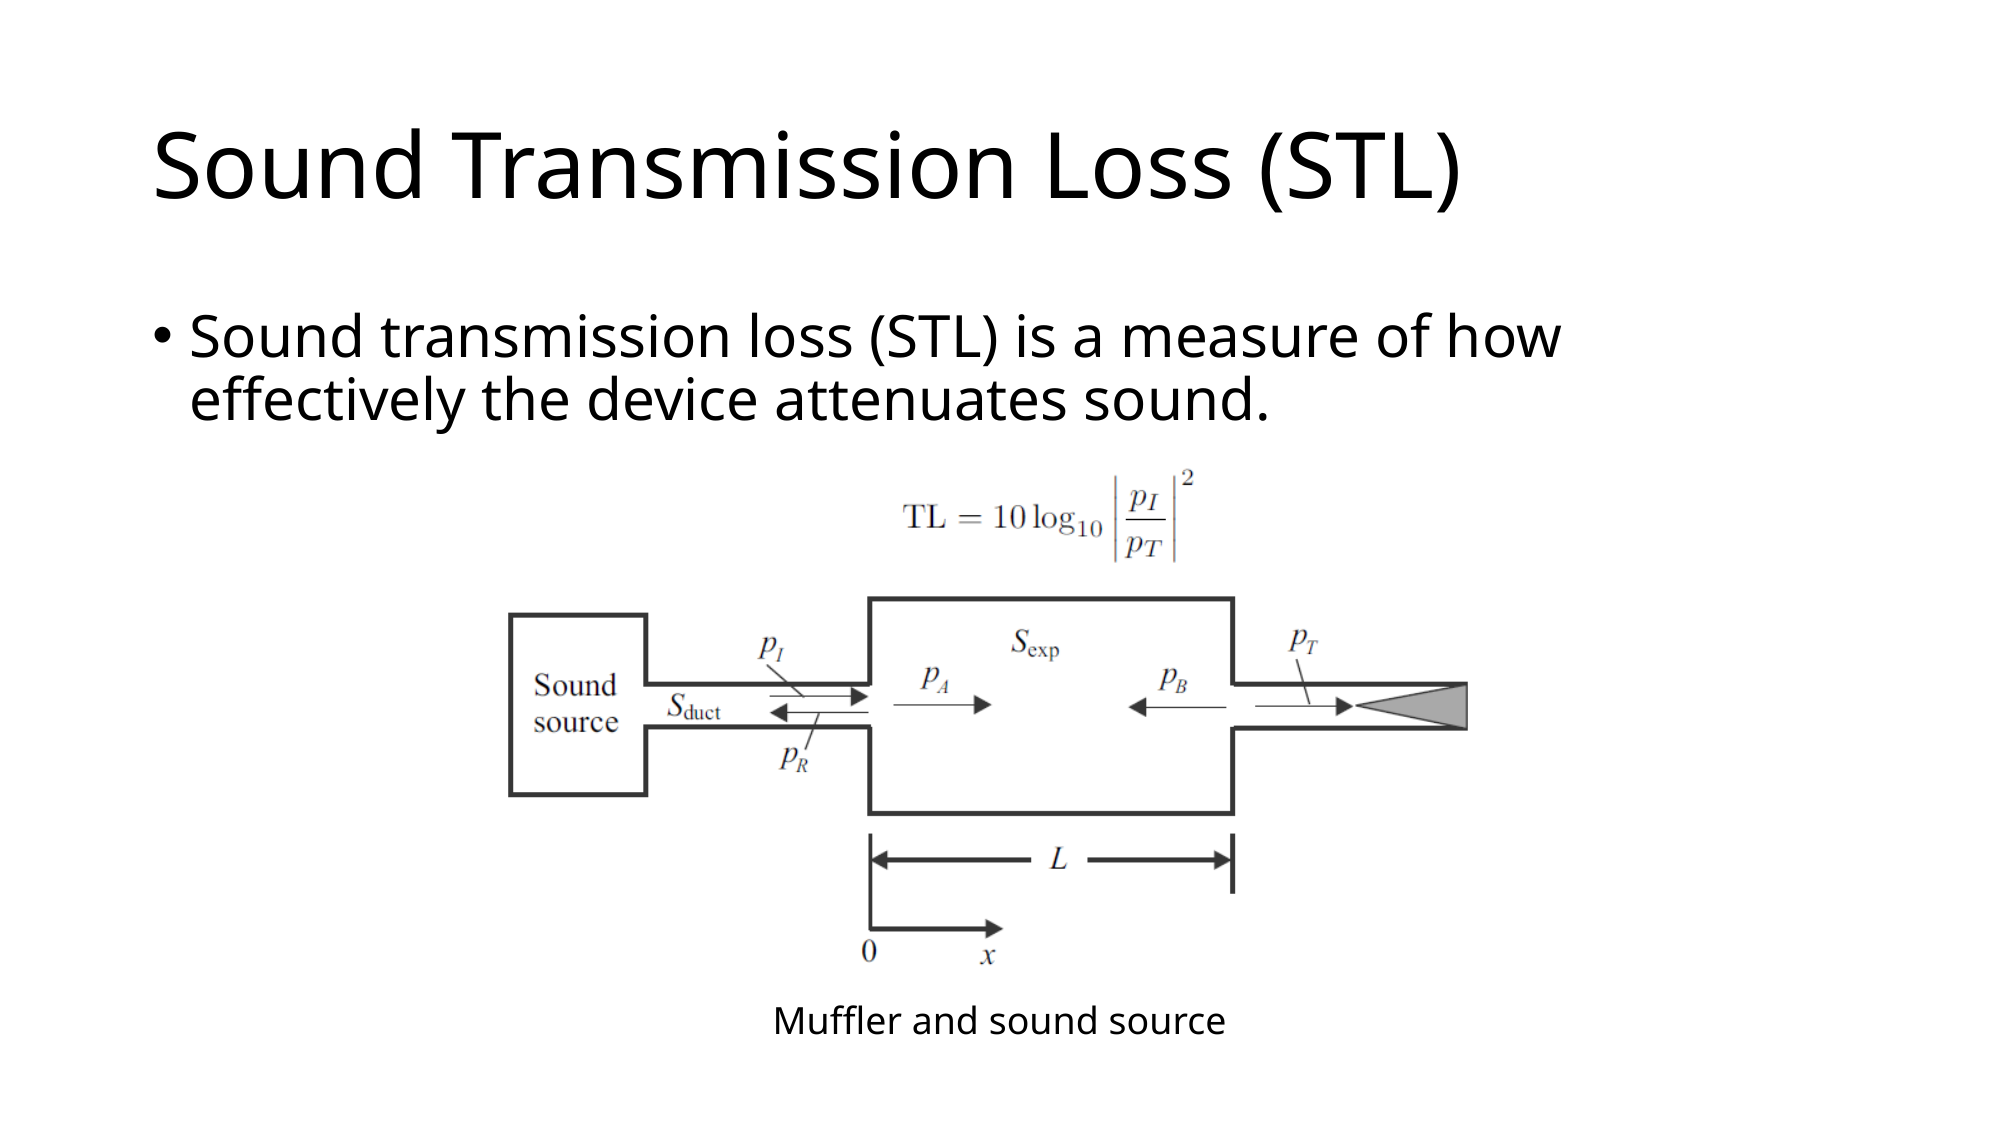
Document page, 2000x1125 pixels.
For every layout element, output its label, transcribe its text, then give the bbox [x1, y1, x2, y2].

title Sound Transmission Loss (STL) [137, 59, 1862, 278]
list Sound transmission loss (STL) is a measure of how effectively the device attenuates sound. [137, 299, 1862, 1014]
picture [486, 454, 1513, 968]
text_box Muffler and sound source [637, 989, 1363, 1050]
